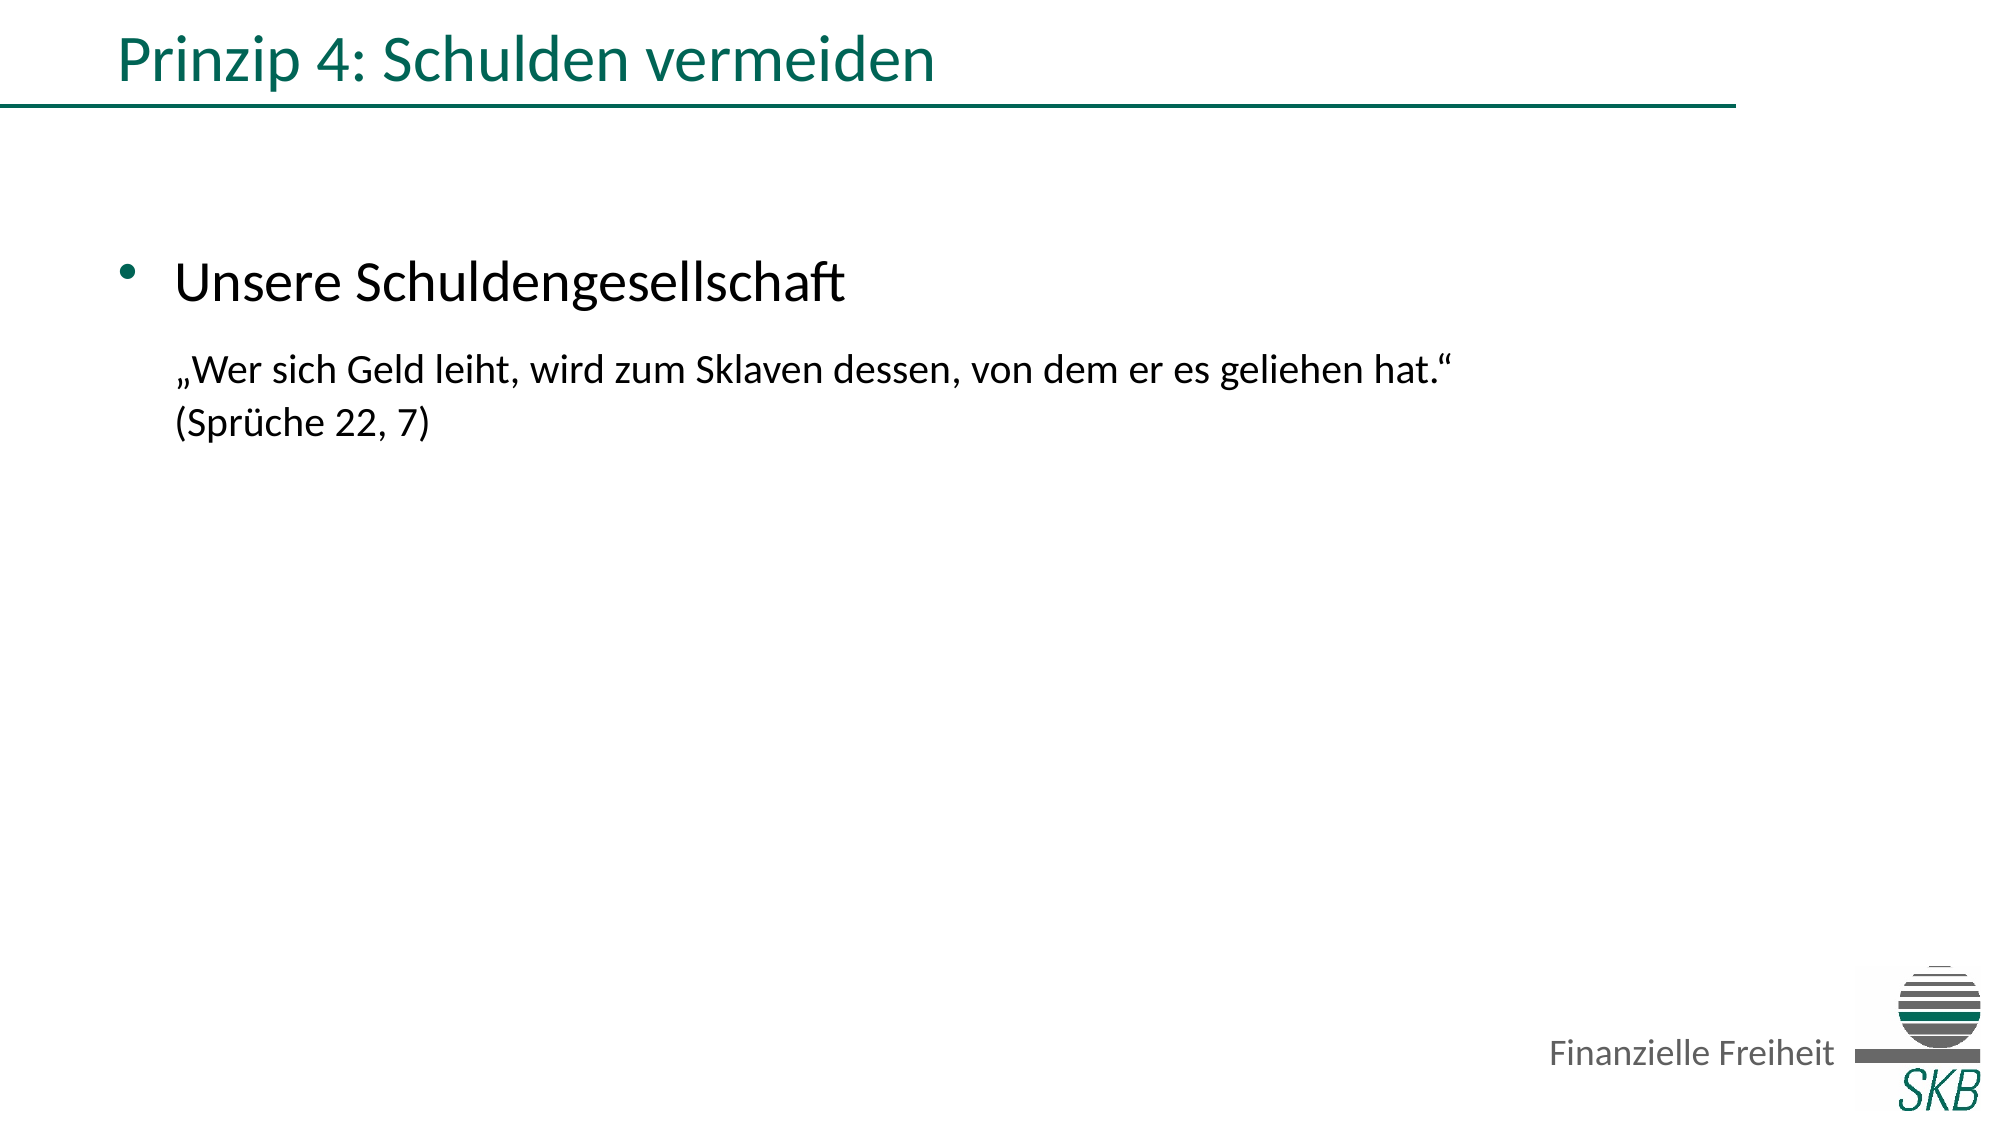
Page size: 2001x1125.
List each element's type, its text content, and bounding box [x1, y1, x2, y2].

picture [1855, 966, 1981, 1111]
title Prinzip 4: Schulden vermeiden [102, 7, 1300, 80]
list Unsere Schuldengesellschaft „Wer sich Geld leiht, wird zum Sklaven dessen, von dem er es geliehen hat.“ (Sprüche 22, 7) [117, 243, 1732, 944]
